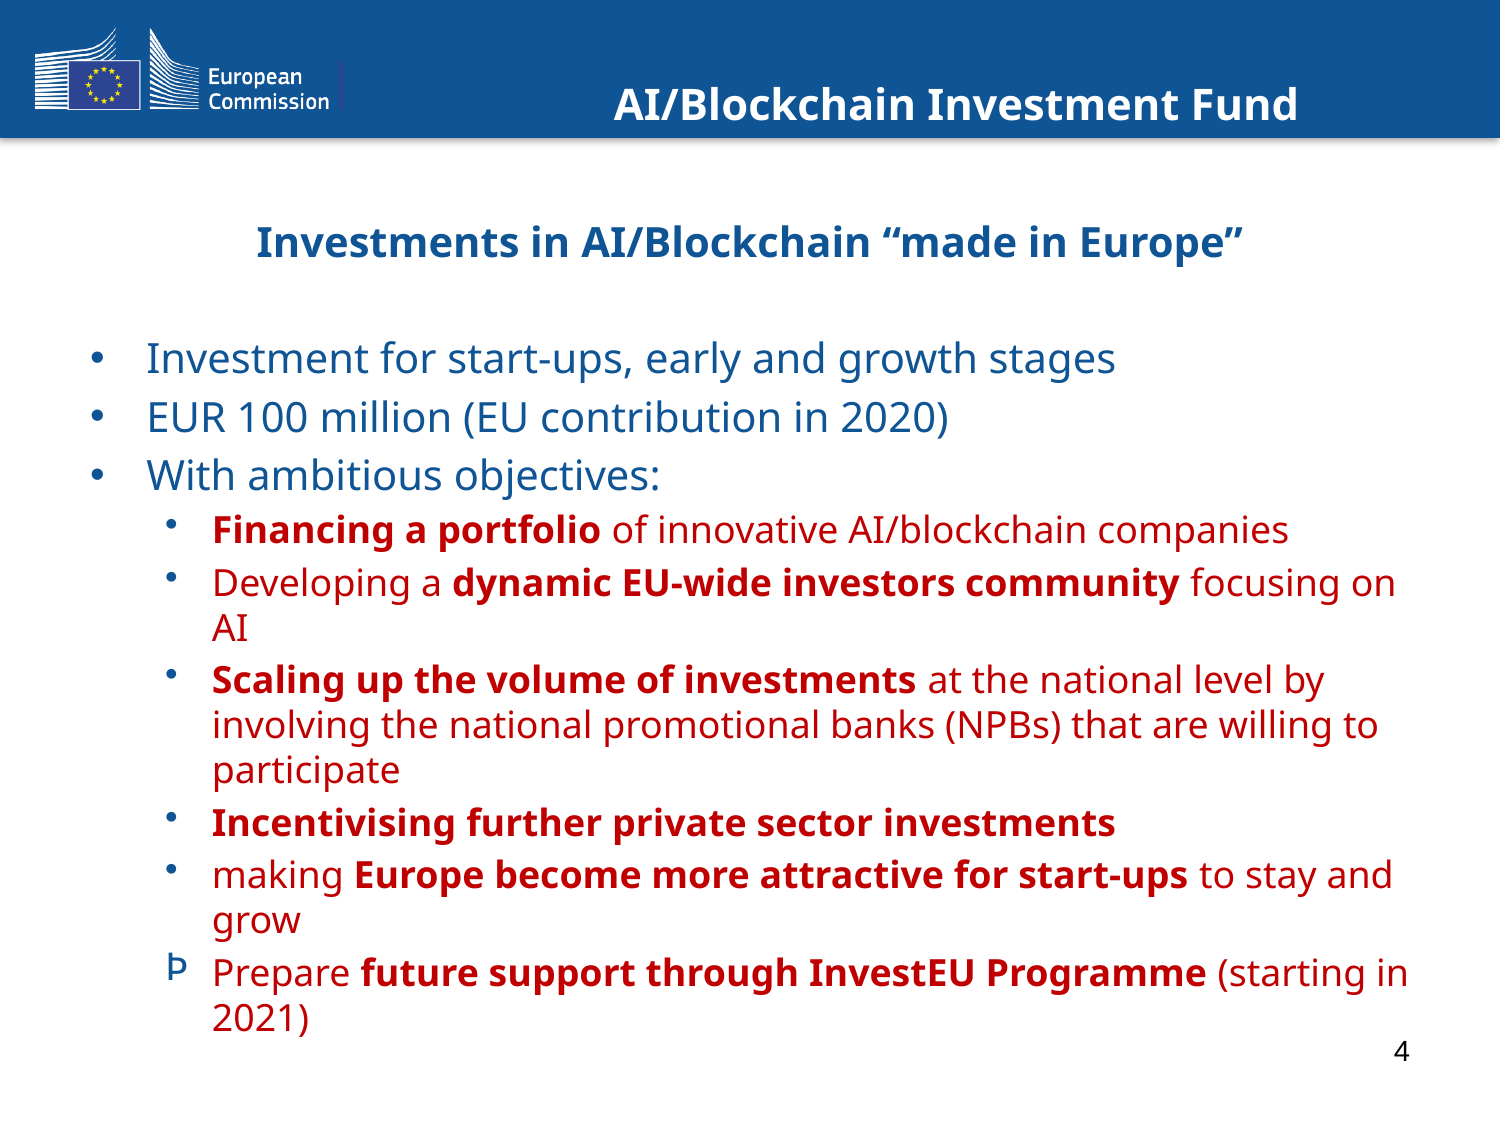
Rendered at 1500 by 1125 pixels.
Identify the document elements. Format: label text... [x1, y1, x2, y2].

slide_number 4 [1074, 1024, 1426, 1103]
picture [35, 27, 343, 110]
list Investments in AI/Blockchain “made in Europe” Investment for start-ups, early and growth stages EUR 100 million (EU contribution in 2020) With ambitious objectives: Financing a portfolio of innovative AI/blockchain companies Developing a dynamic EU-wide investors community focusing on AI Scaling up the volume of investments at the national level by involving the national promotional banks (NPBs) that are willing to participate Incentivising further private sector investments making Europe become more attractive for start-ups to stay and grow Prepare future support through InvestEU Programme (starting in 2021) [75, 208, 1425, 1017]
title AI/Blockchain Investment Fund [401, 7, 1465, 130]
